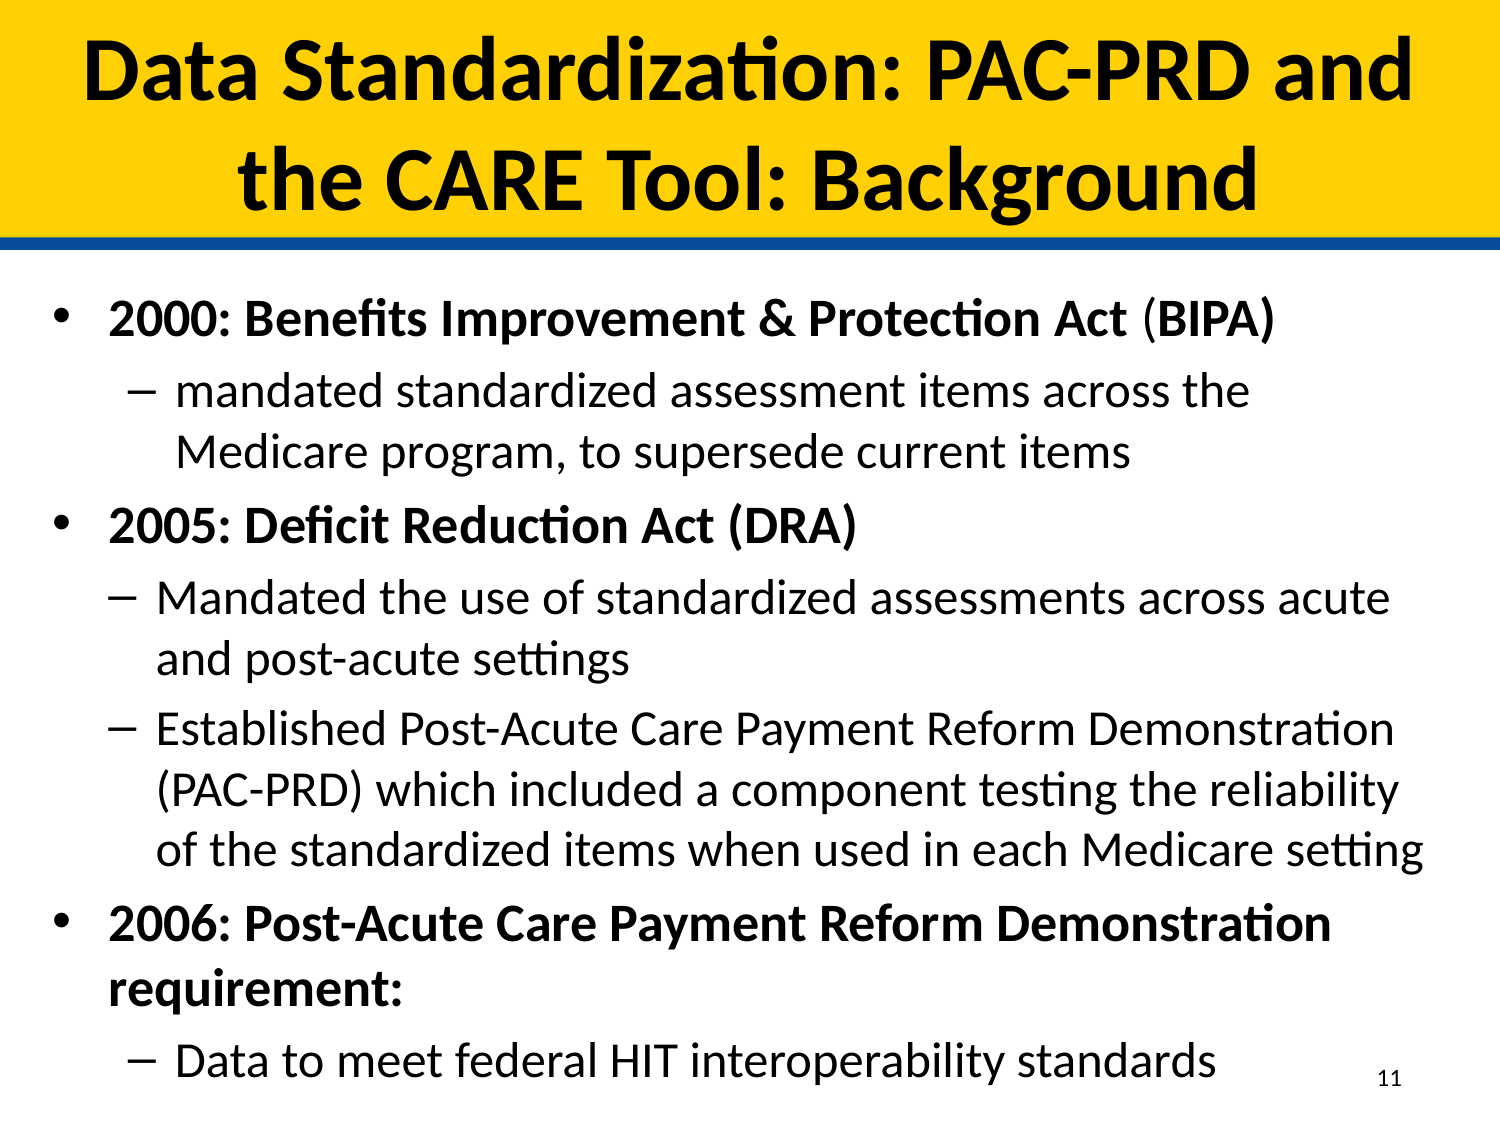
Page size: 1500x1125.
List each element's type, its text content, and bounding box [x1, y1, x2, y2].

list 2000: Benefits Improvement & Protection Act (BIPA) mandated standardized assessment items across the Medicare program, to supersede current items 2005: Deficit Reduction Act (DRA) Mandated the use of standardized assessments across acute and post-acute settings Established Post-Acute Care Payment Reform Demonstration (PAC-PRD) which included a component testing the reliability of the standardized items when used in each Medicare setting 2006: Post-Acute Care Payment Reform Demonstration requirement: Data to meet federal HIT interoperability standards [37, 275, 1450, 1105]
title Data Standardization: PAC-PRD and the CARE Tool: Background [0, 0, 1500, 238]
slide_number 11 [1308, 1046, 1471, 1107]
